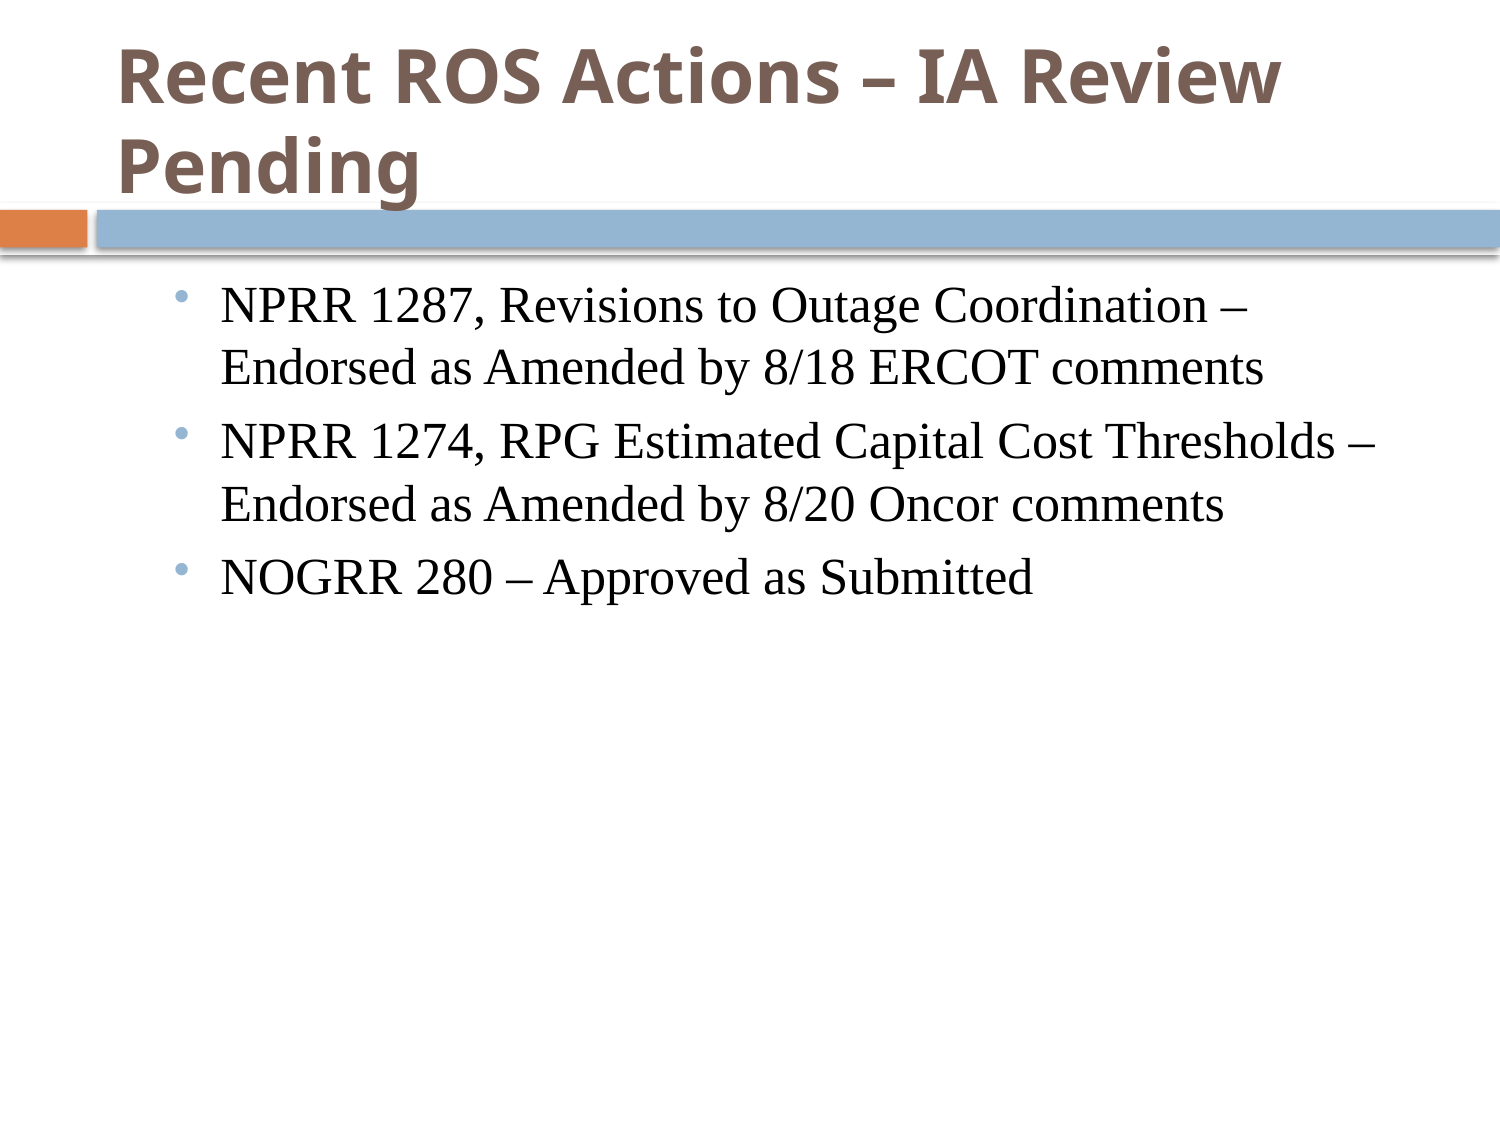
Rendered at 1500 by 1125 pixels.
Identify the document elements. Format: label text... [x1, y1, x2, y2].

title Recent ROS Actions – IA Review Pending [100, 37, 1439, 201]
list NPRR 1287, Revisions to Outage Coordination – Endorsed as Amended by 8/18 ERCOT comments NPRR 1274, RPG Estimated Capital Cost Thresholds – Endorsed as Amended by 8/20 Oncor comments NOGRR 280 – Approved as Submitted [100, 262, 1439, 1001]
